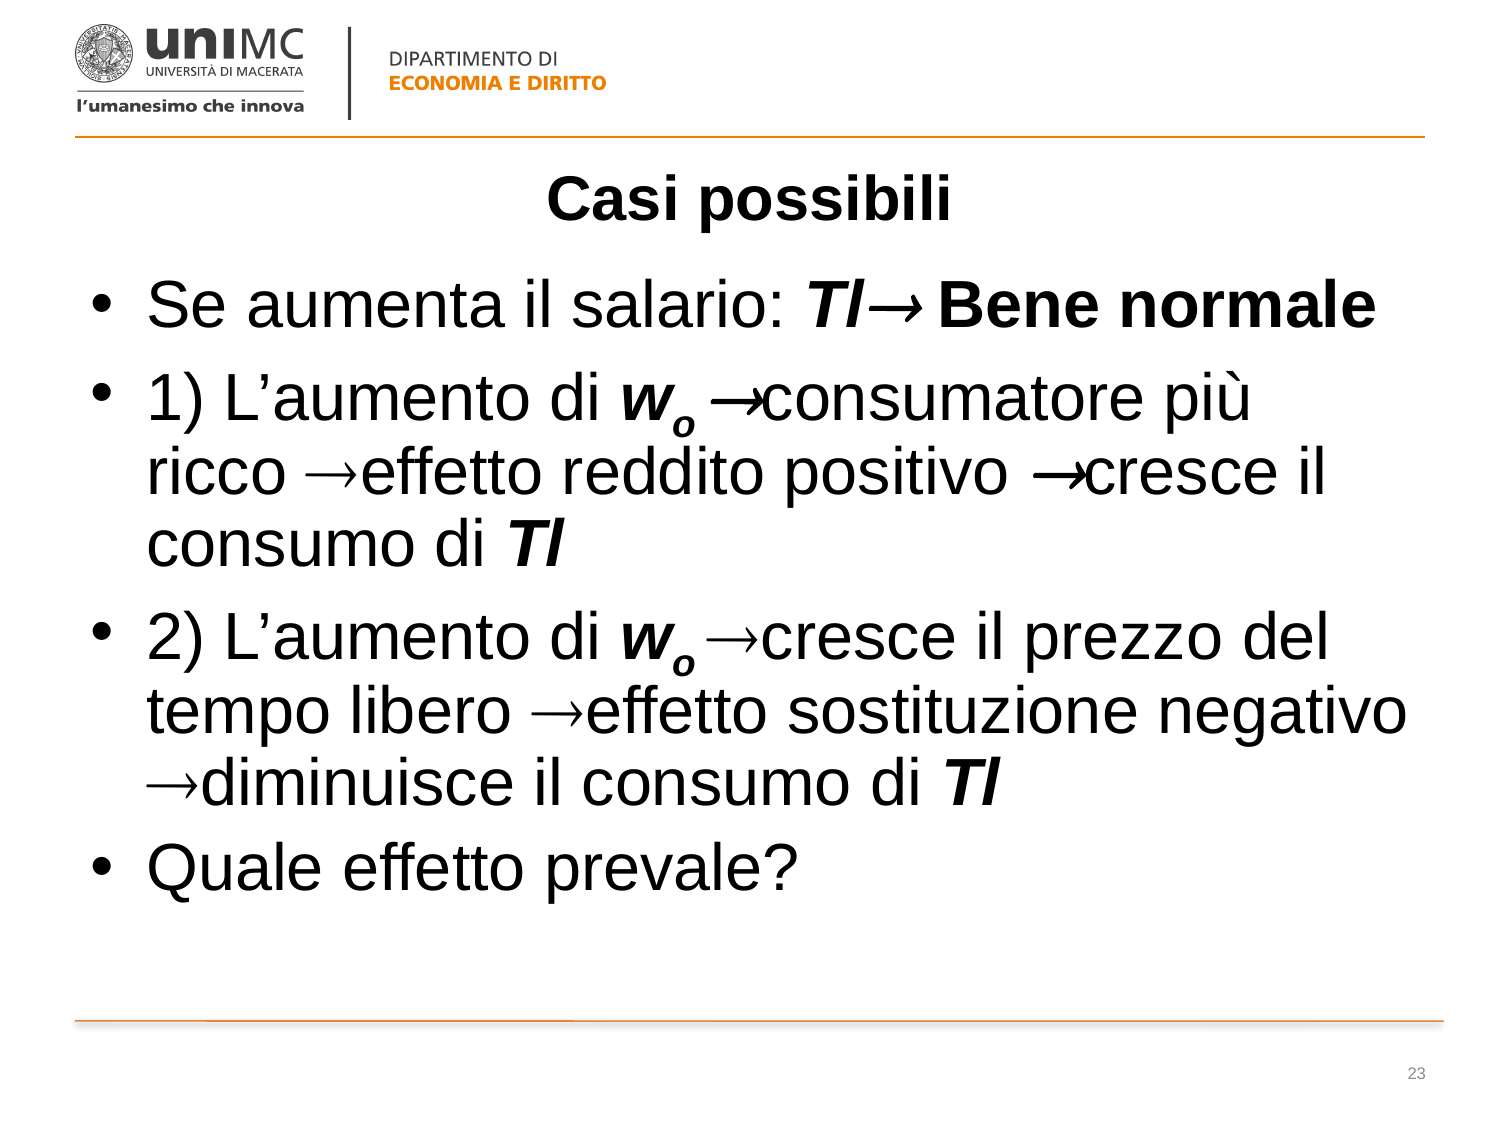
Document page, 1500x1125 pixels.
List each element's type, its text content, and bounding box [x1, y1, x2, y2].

title Casi possibili [75, 149, 1425, 241]
picture [75, 24, 1425, 138]
slide_number 23 [1091, 1042, 1442, 1103]
list Se aumenta il salario: Tl Bene normale 1) L’aumento di wo consumatore più ricco effetto reddito positivo cresce il consumo di Tl 2) L’aumento di wo cresce il prezzo del tempo libero effetto sostituzione negativo diminuisce il consumo di Tl Quale effetto prevale? [75, 262, 1425, 1005]
